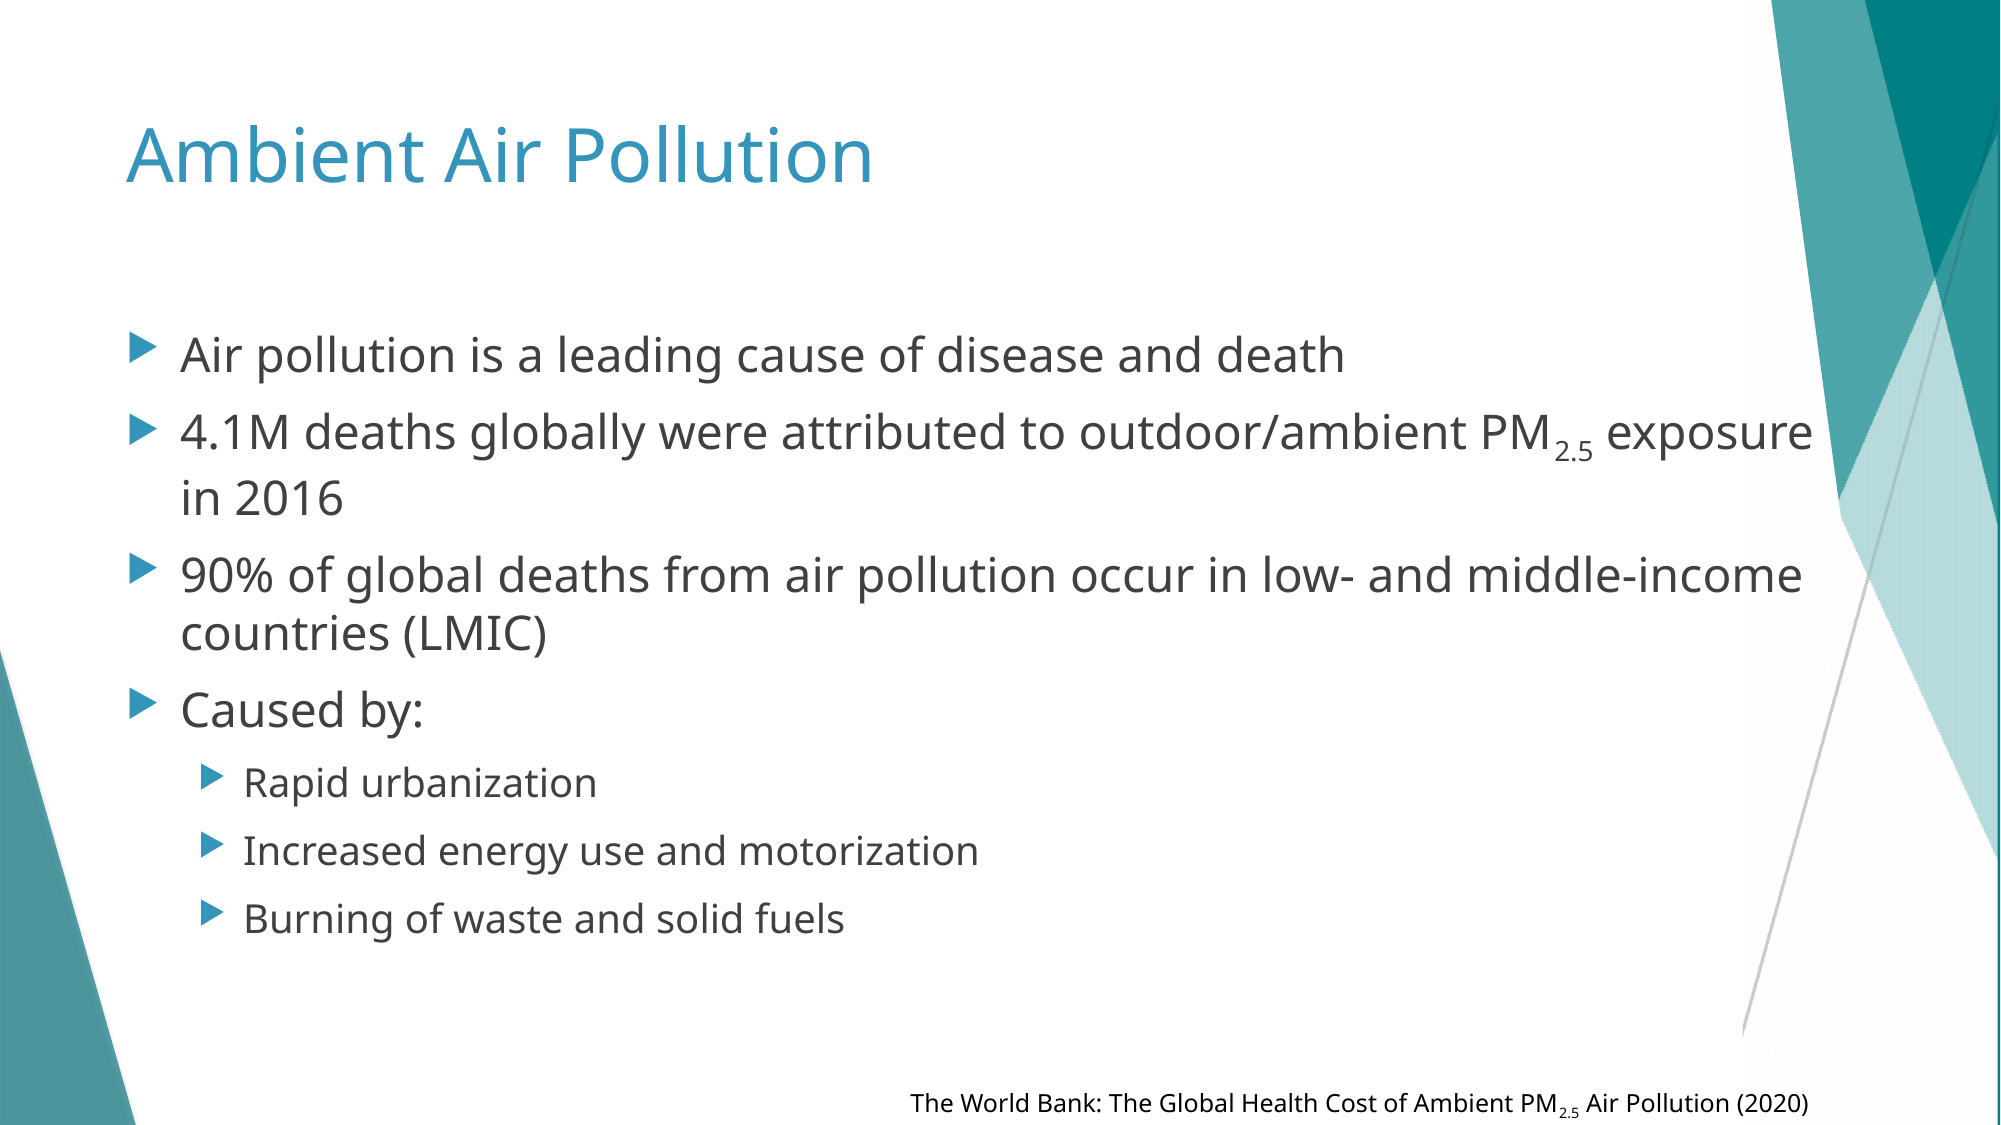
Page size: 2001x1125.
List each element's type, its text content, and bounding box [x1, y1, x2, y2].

text_box The World Bank: The Global Health Cost of Ambient PM2.5 Air Pollution (2020) [895, 1080, 1825, 1125]
picture [1742, 0, 1998, 1125]
title Ambient Air Pollution [111, 99, 1899, 317]
list Air pollution is a leading cause of disease and death 4.1M deaths globally were attributed to outdoor/ambient PM2.5 exposure in 2016 90% of global deaths from air pollution occur in low- and middle-income countries (LMIC) Caused by: Rapid urbanization Increased energy use and motorization Burning of waste and solid fuels [111, 316, 1831, 954]
